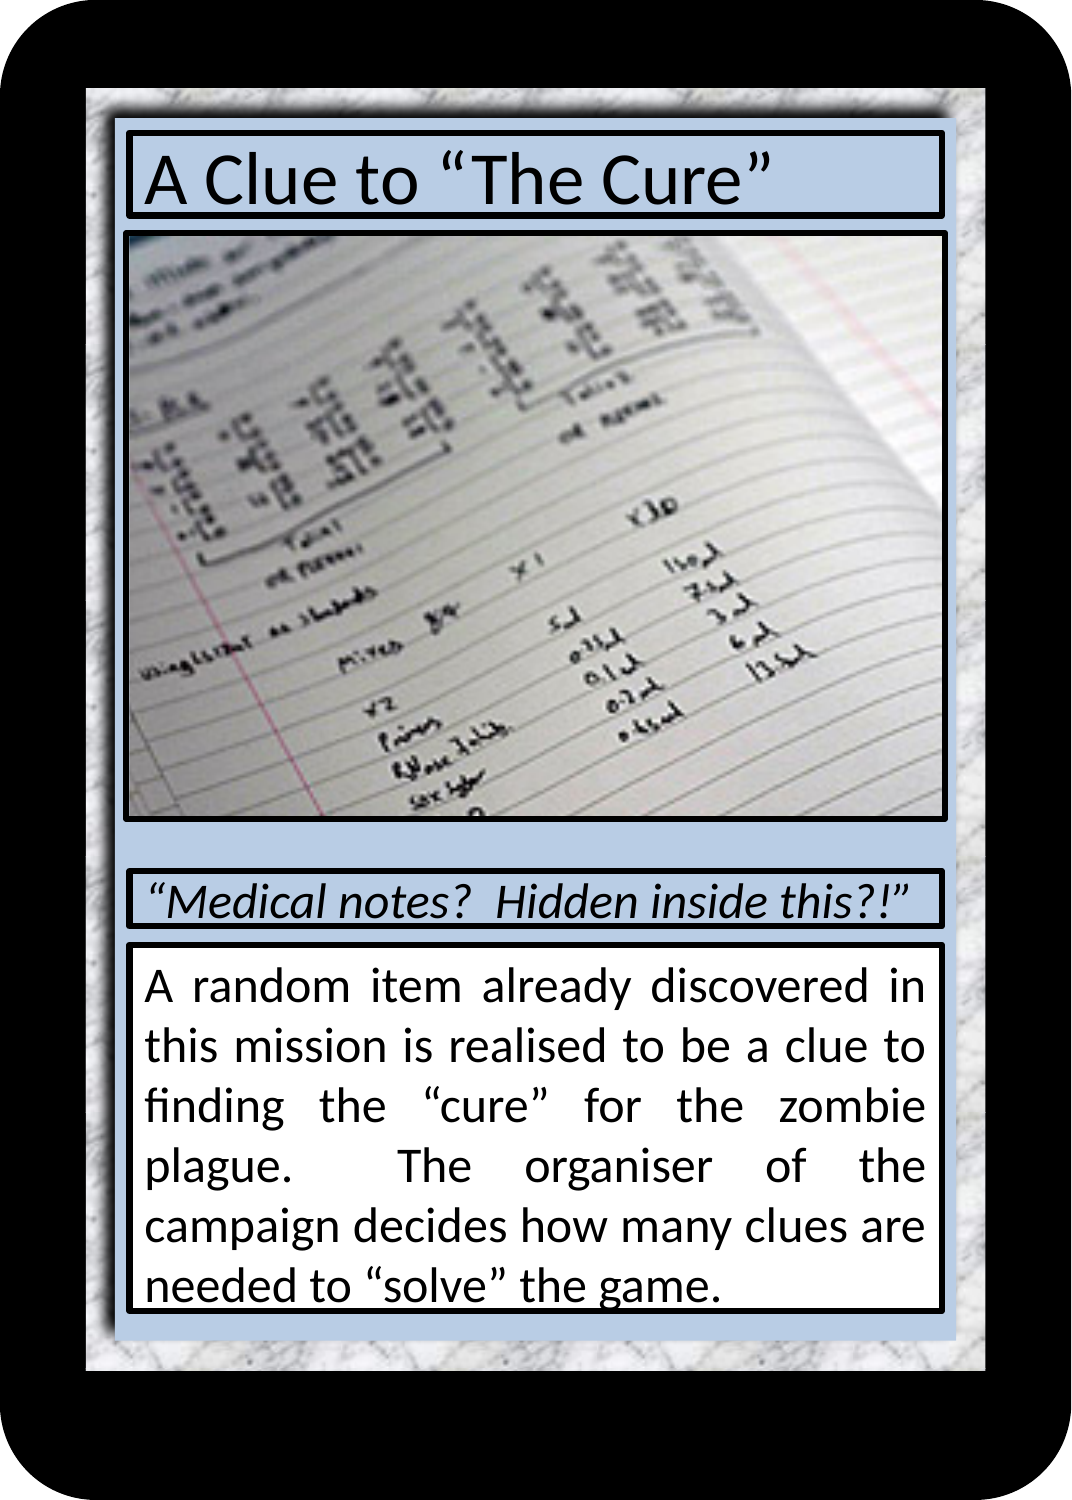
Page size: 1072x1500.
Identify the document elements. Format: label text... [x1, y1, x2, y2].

list A random item already discovered in this mission is realised to be a clue to finding the “cure” for the zombie plague. The organiser of the campaign decides how many clues are needed to “solve” the game. [126, 942, 945, 1314]
picture [85, 88, 986, 1371]
list “Medical notes? Hidden inside this?!” [126, 868, 945, 929]
title A Clue to “The Cure” [126, 130, 945, 219]
